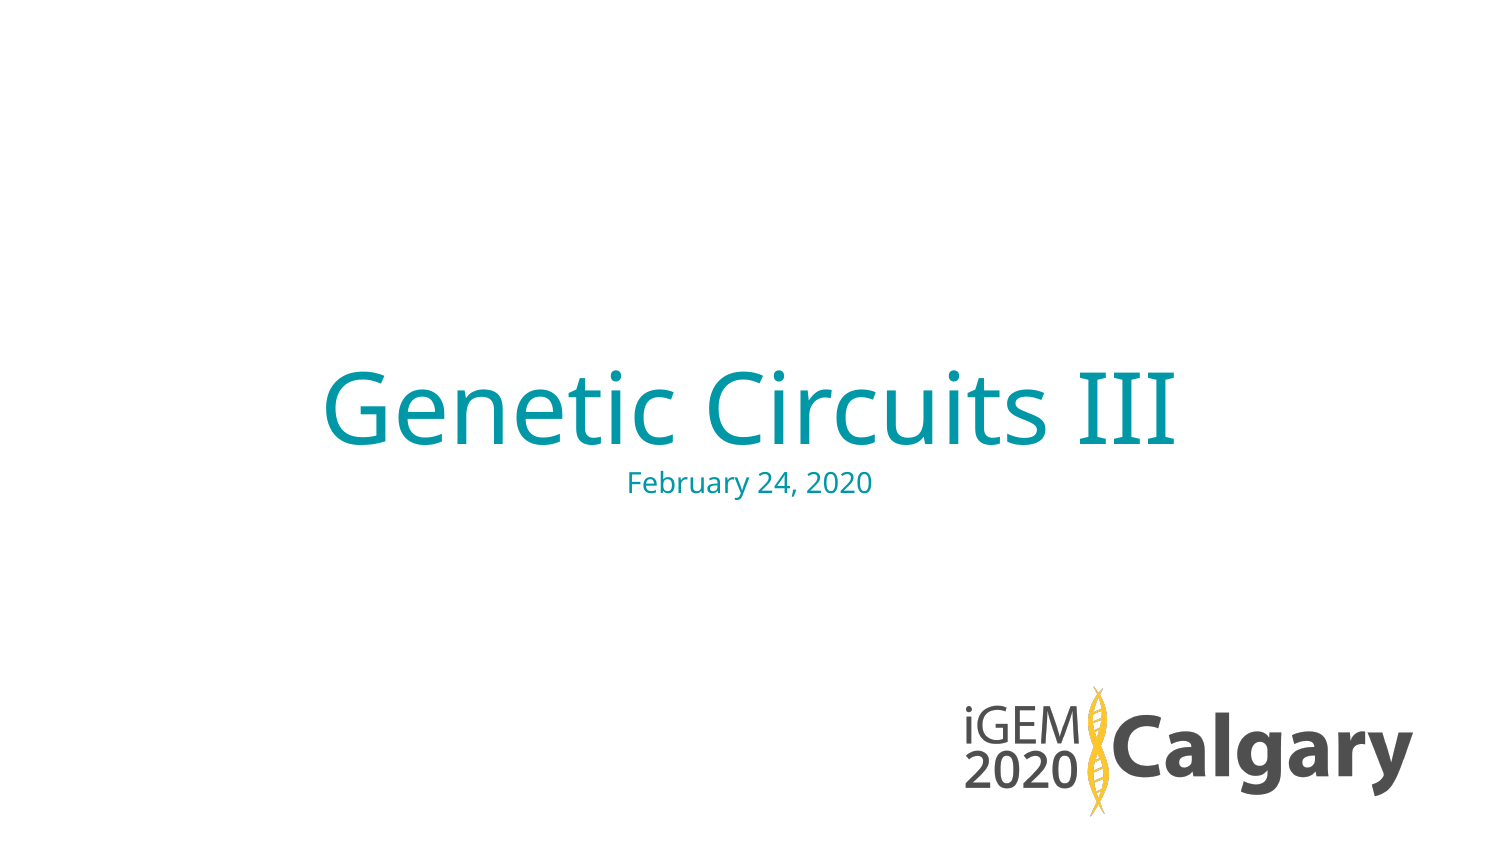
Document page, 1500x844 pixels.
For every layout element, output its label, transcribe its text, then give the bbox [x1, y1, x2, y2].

picture [921, 684, 1458, 818]
text_box Genetic Circuits III February 24, 2020 [43, 332, 1457, 511]
